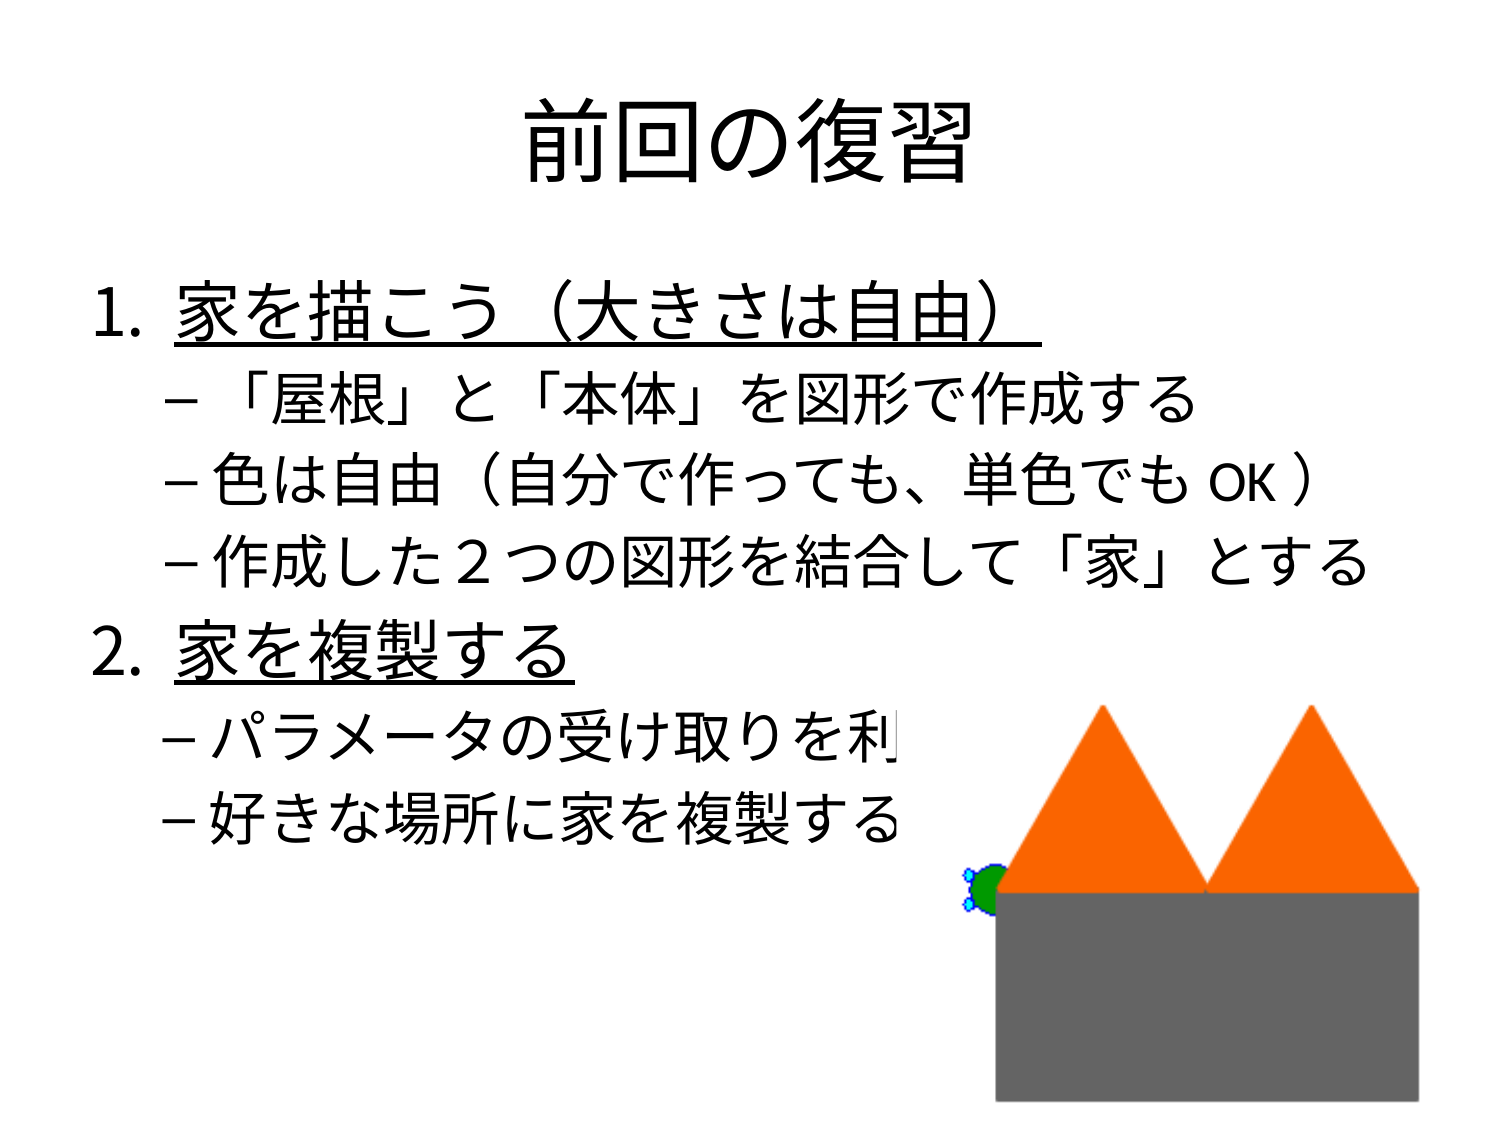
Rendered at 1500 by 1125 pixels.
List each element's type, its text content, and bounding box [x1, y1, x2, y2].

list 家を描こう（大きさは自由） 「屋根」と「本体」を図形で作成する 色は自由（自分で作っても、単色でもOK） 作成した２つの図形を結合して「家」とする 家を複製する パラメータの受け取りを利用 好きな場所に家を複製する [75, 262, 1425, 1005]
title 前回の復習 [75, 45, 1425, 233]
picture [895, 690, 1449, 1115]
